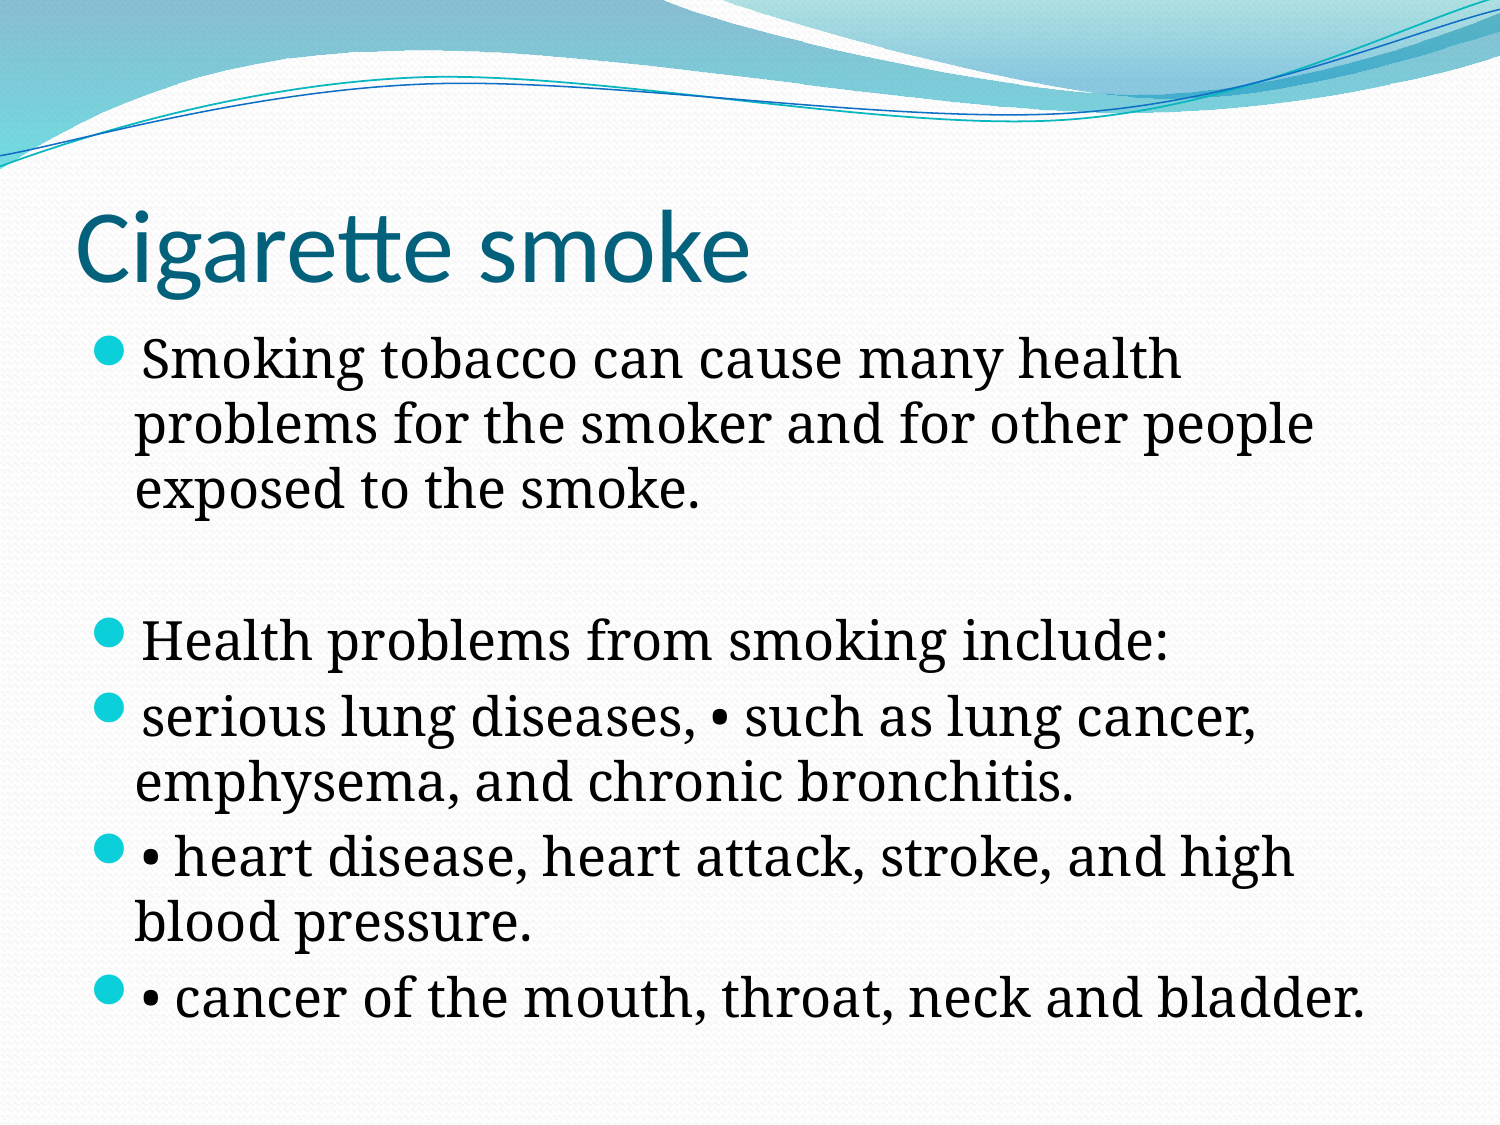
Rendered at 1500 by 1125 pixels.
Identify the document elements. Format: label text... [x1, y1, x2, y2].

title Cigarette smoke [75, 115, 1425, 303]
list Smoking tobacco can cause many health problems for the smoker and for other people exposed to the smoke. Health problems from smoking include: serious lung diseases, • such as lung cancer, emphysema, and chronic bronchitis. • heart disease, heart attack, stroke, and high blood pressure. • cancer of the mouth, throat, neck and bladder. [75, 317, 1425, 1038]
